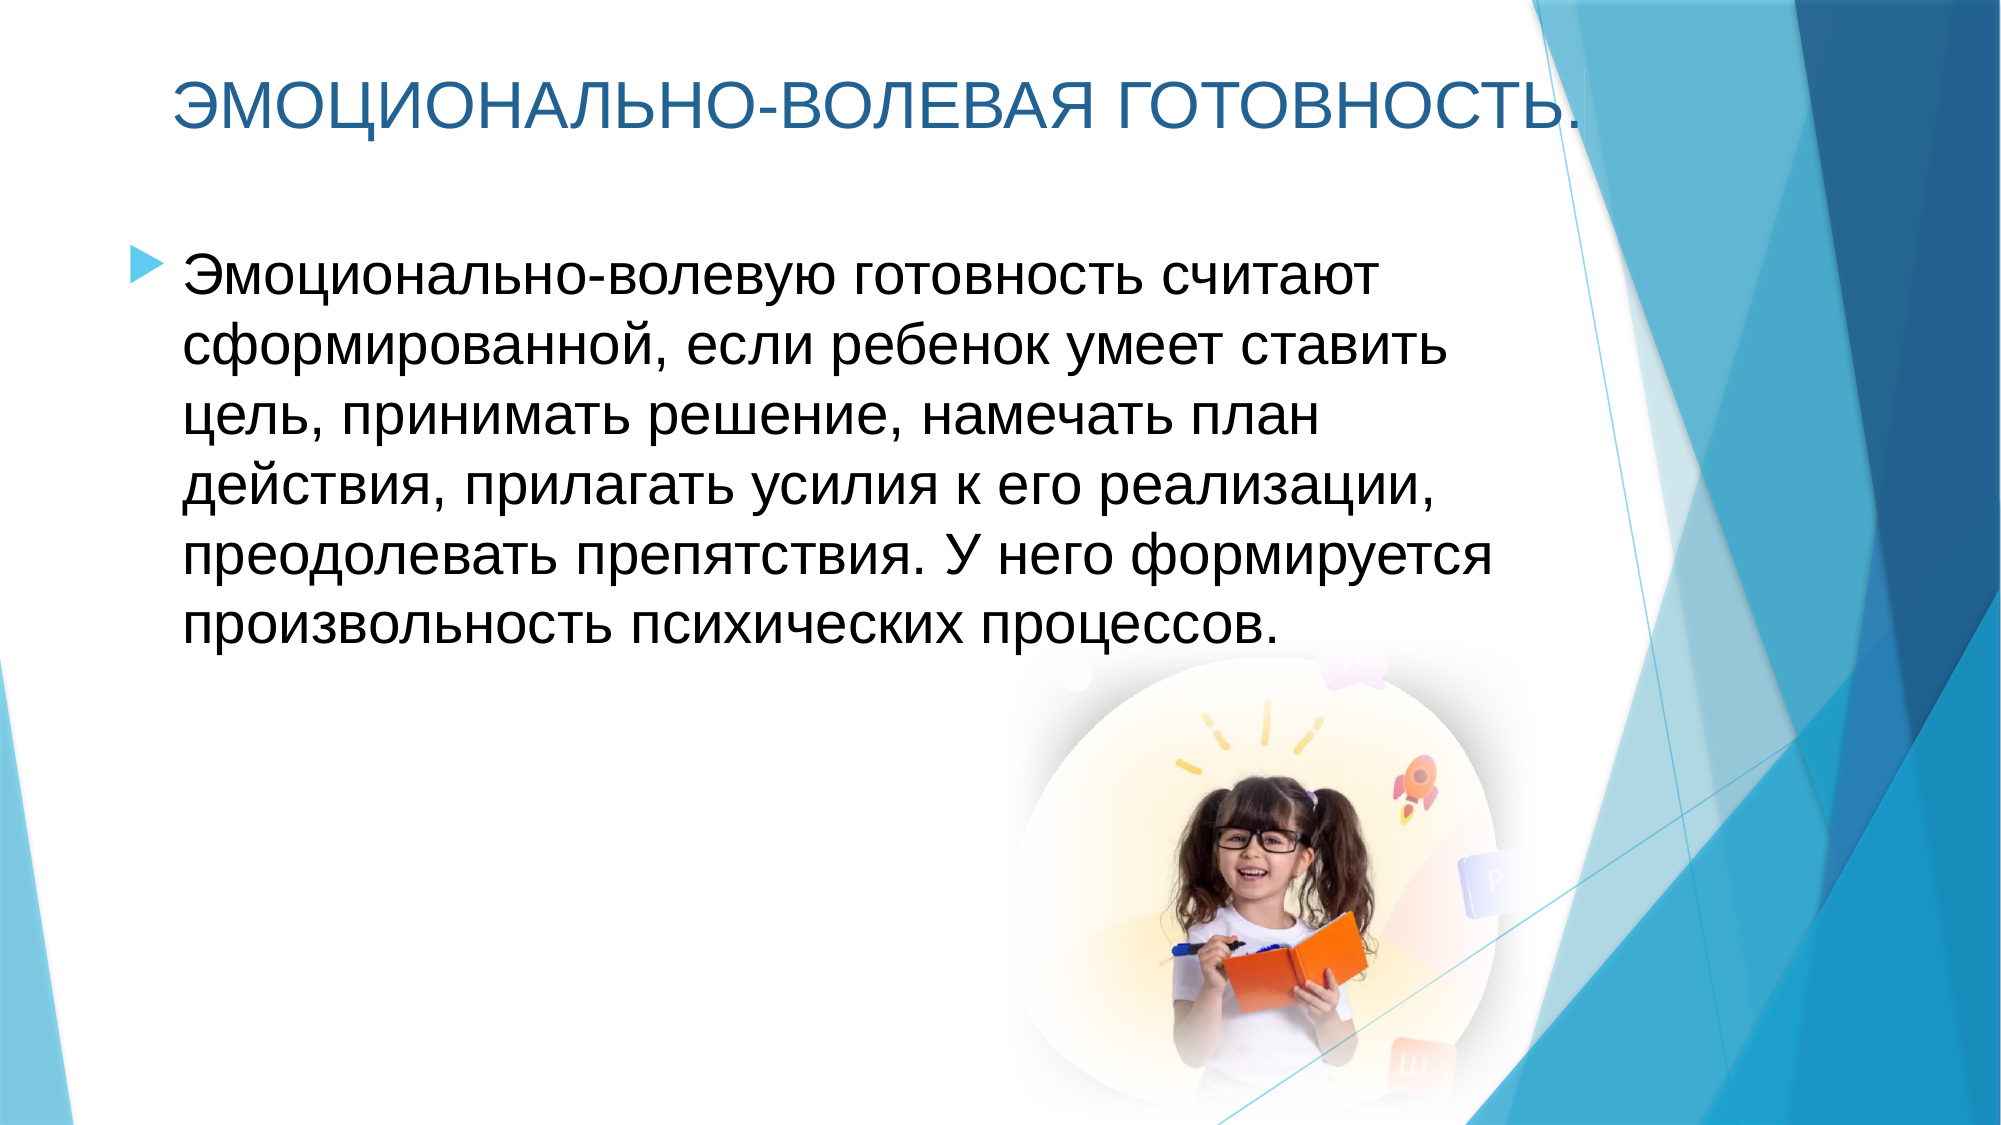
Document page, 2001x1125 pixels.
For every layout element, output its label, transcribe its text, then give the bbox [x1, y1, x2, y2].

title ЭМОЦИОНАЛЬНО-ВОЛЕВАЯ ГОТОВНОСТЬ. [156, 53, 1612, 214]
picture [1002, 632, 1541, 1125]
list Эмоционально-волевую готовность считают сформированной, если ребенок умеет ставить цель, принимать решение, намечать план действия, прилагать усилия к его реализации, преодолевать препятствия. У него формируется произвольность психических процессов. [111, 228, 1522, 991]
